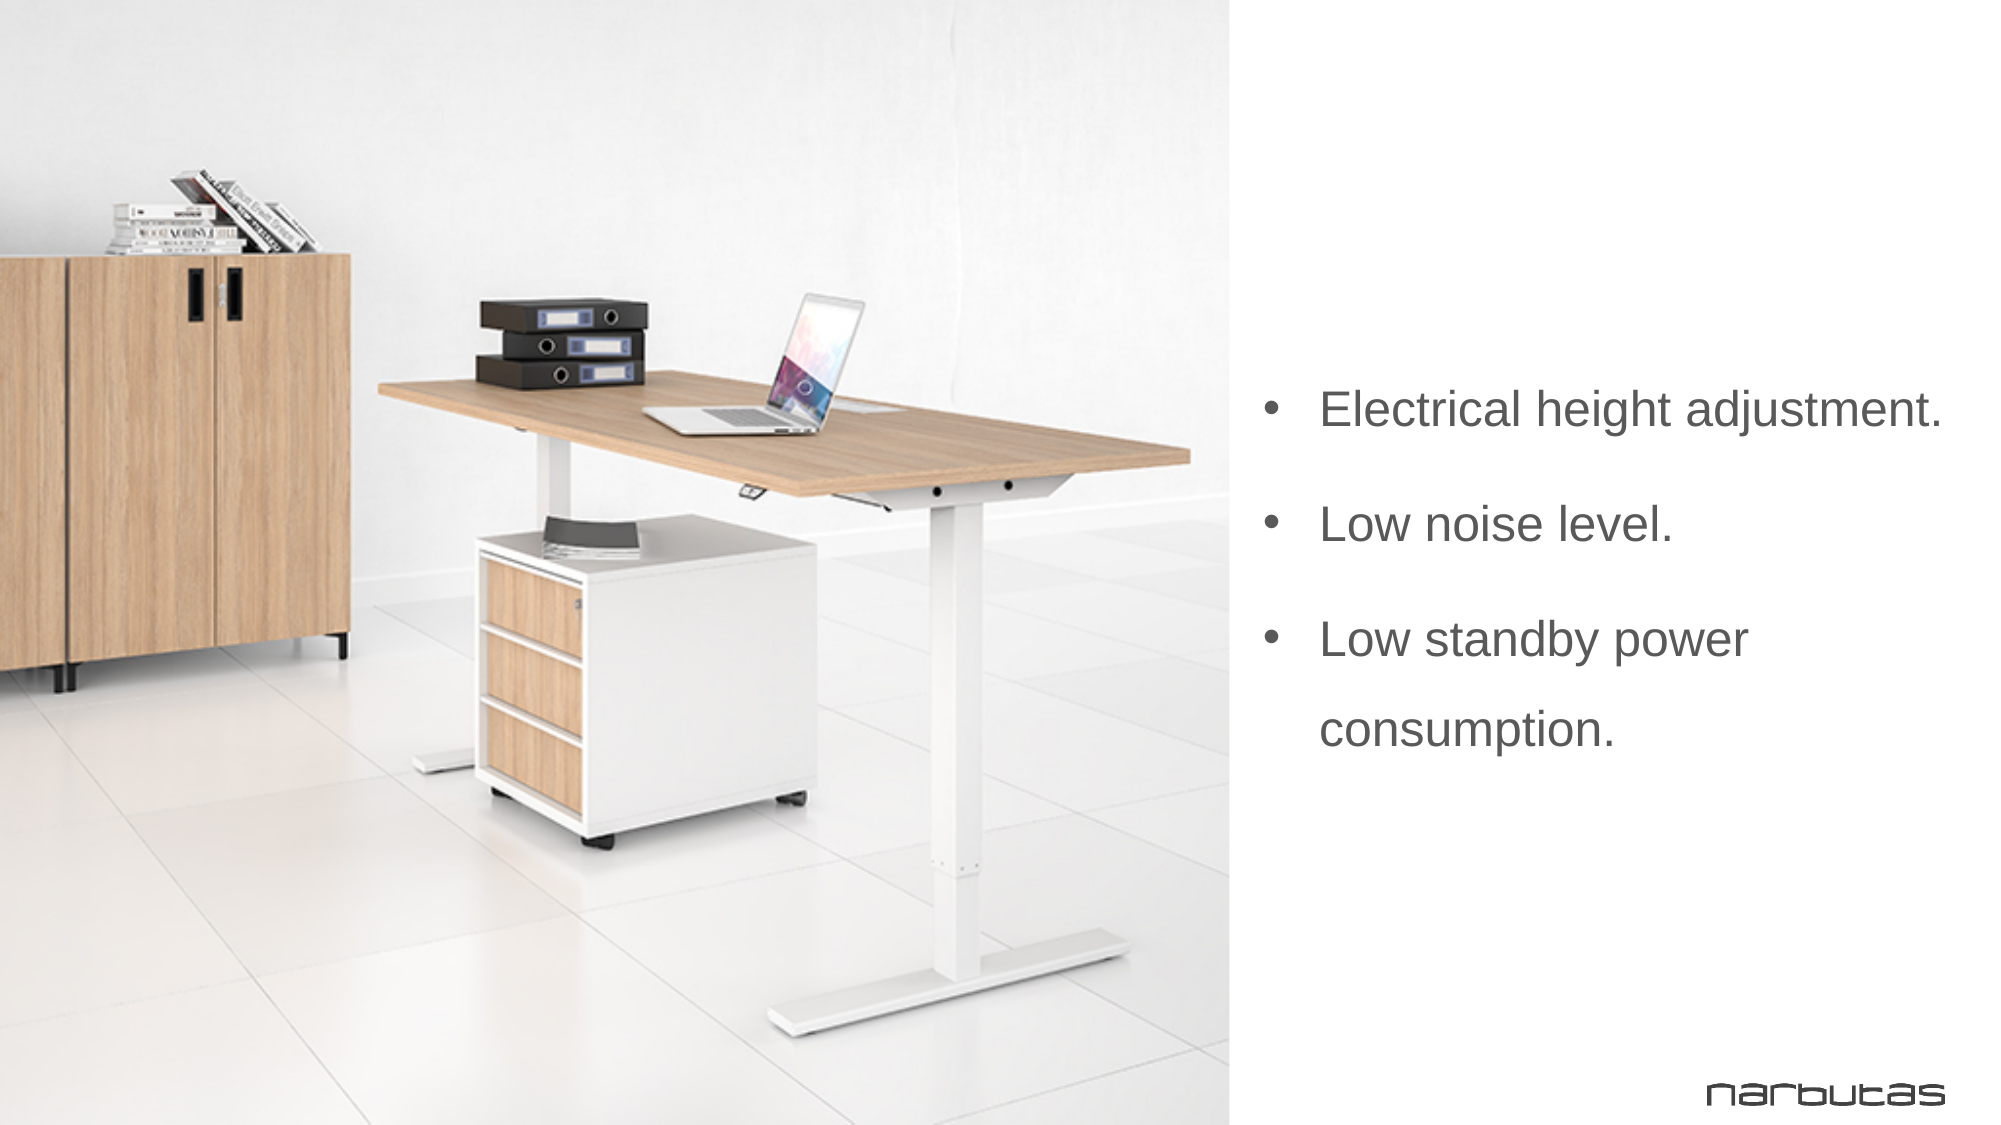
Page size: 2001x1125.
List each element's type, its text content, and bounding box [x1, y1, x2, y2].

picture [1707, 1083, 1945, 1106]
text_box Electrical height adjustment. Low noise level. Low standby power consumption. [1248, 339, 1986, 765]
picture [0, 0, 1230, 1125]
